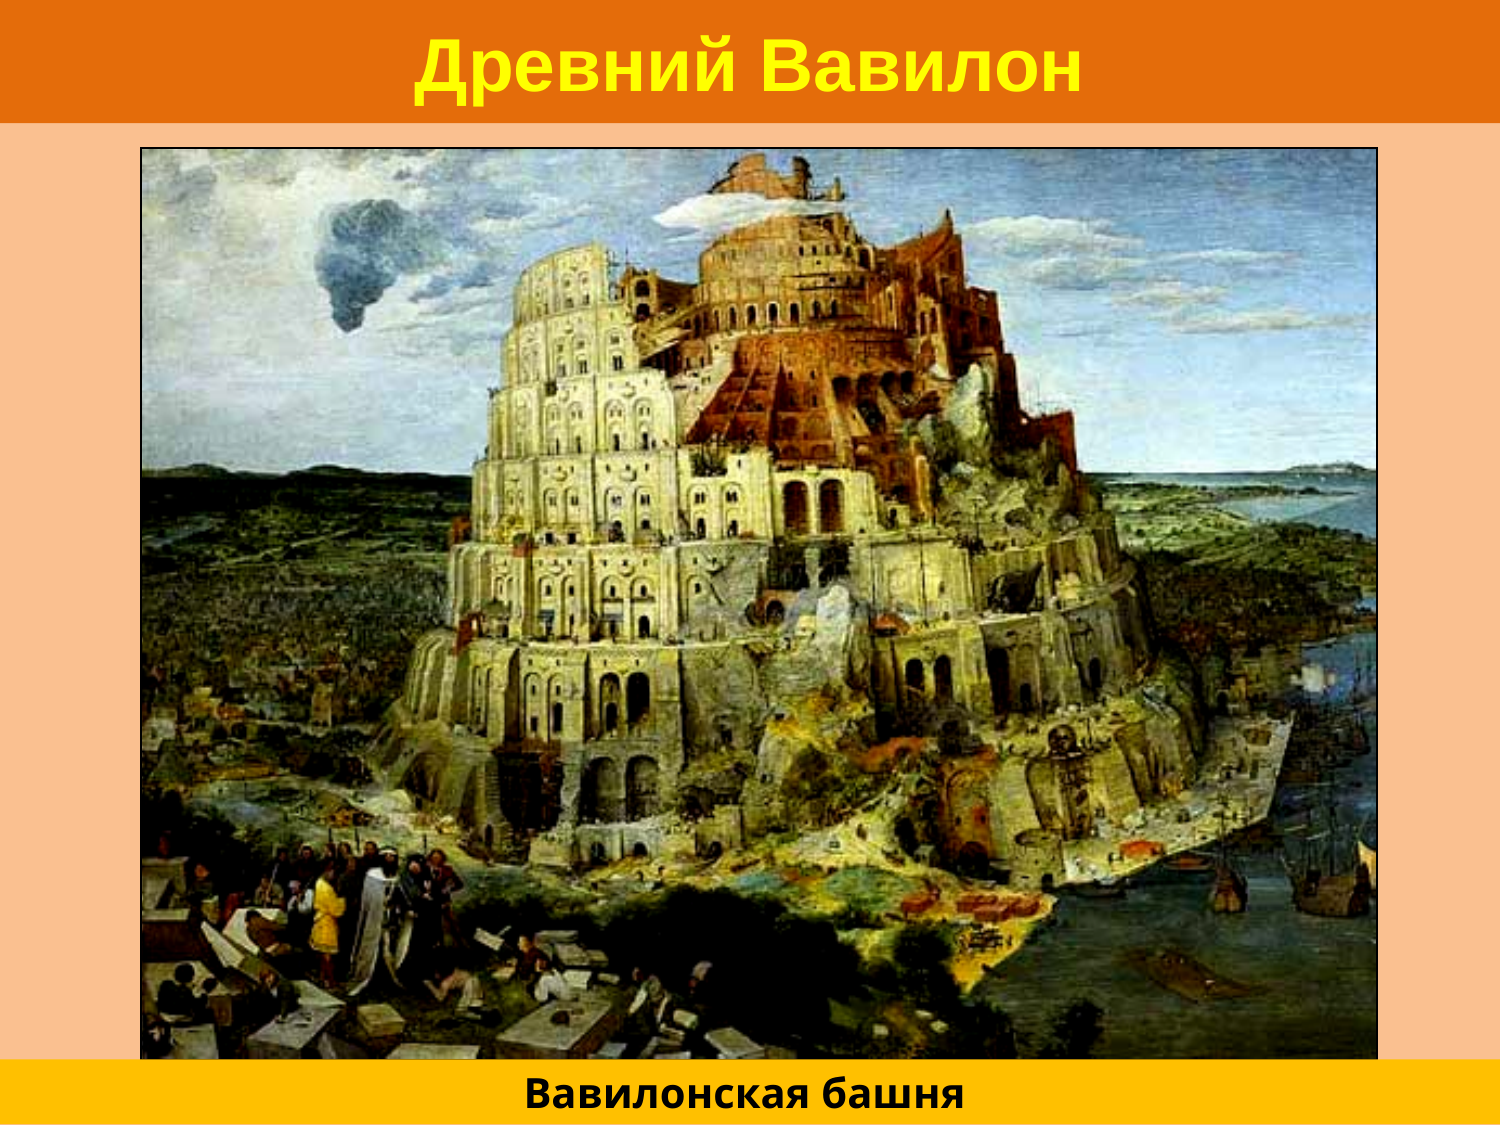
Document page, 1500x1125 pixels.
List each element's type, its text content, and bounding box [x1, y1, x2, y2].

text_box Вавилонская башня [0, 1059, 1500, 1125]
picture [141, 148, 1377, 1059]
title Древний Вавилон [0, 0, 1500, 124]
